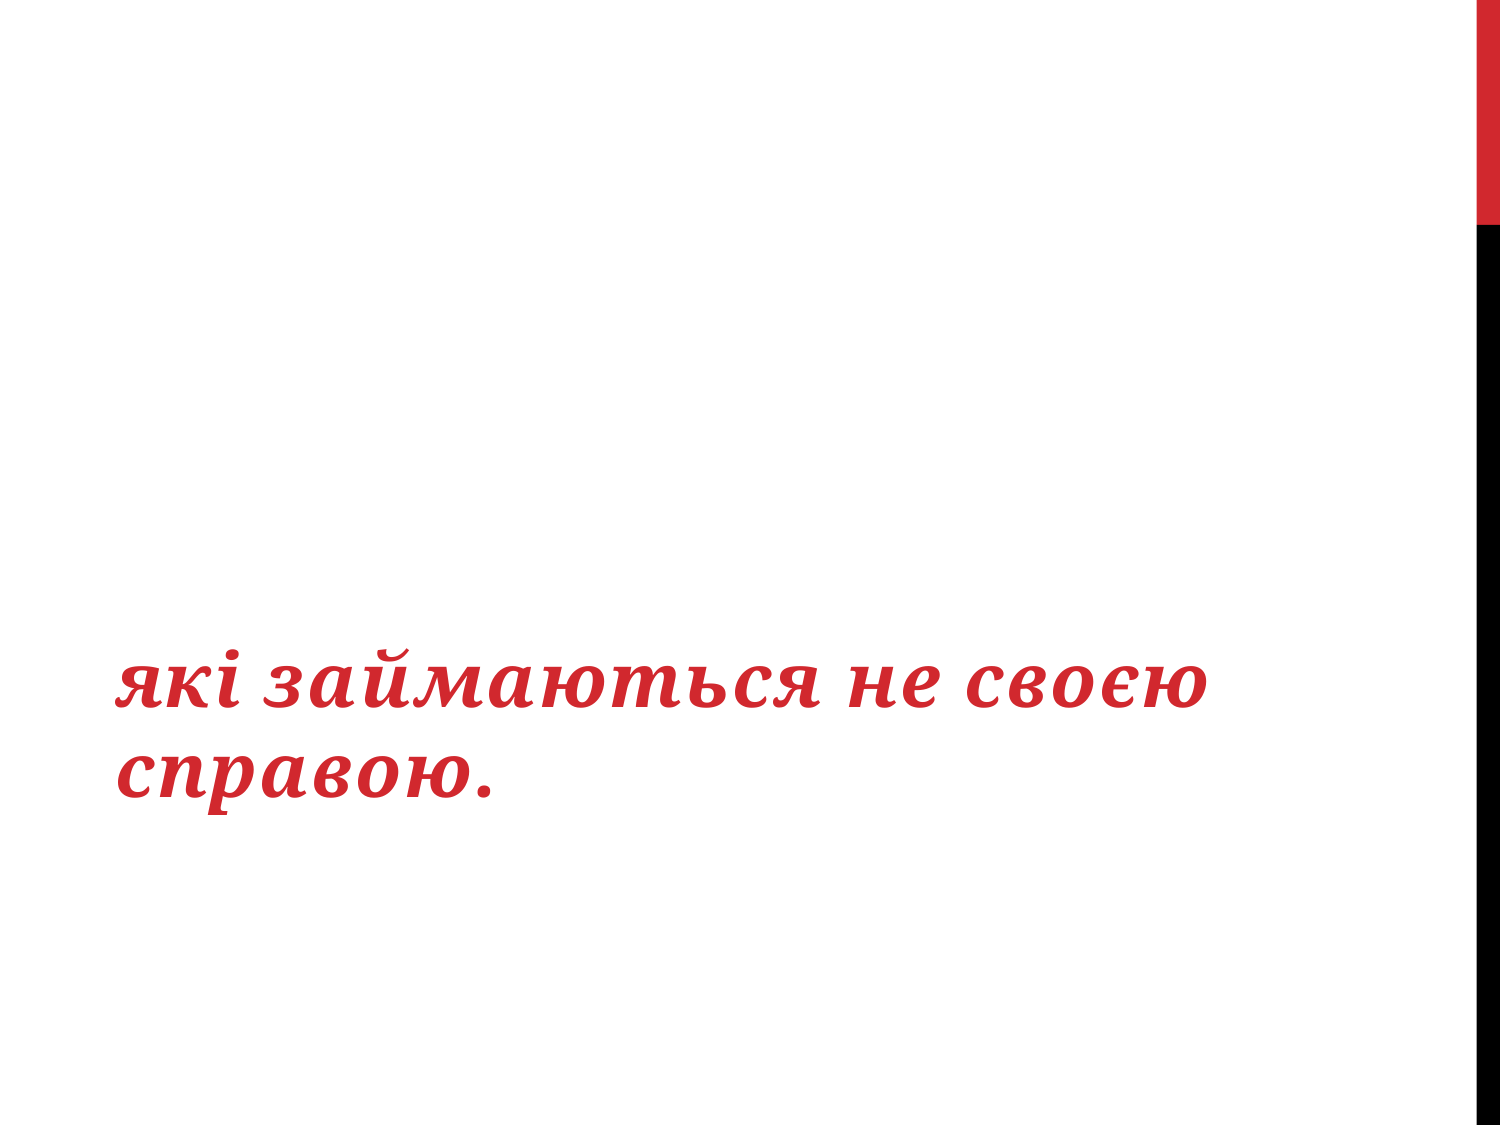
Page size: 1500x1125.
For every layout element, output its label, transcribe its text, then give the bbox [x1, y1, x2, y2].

list які займаються не своєю справою. [100, 645, 1376, 821]
